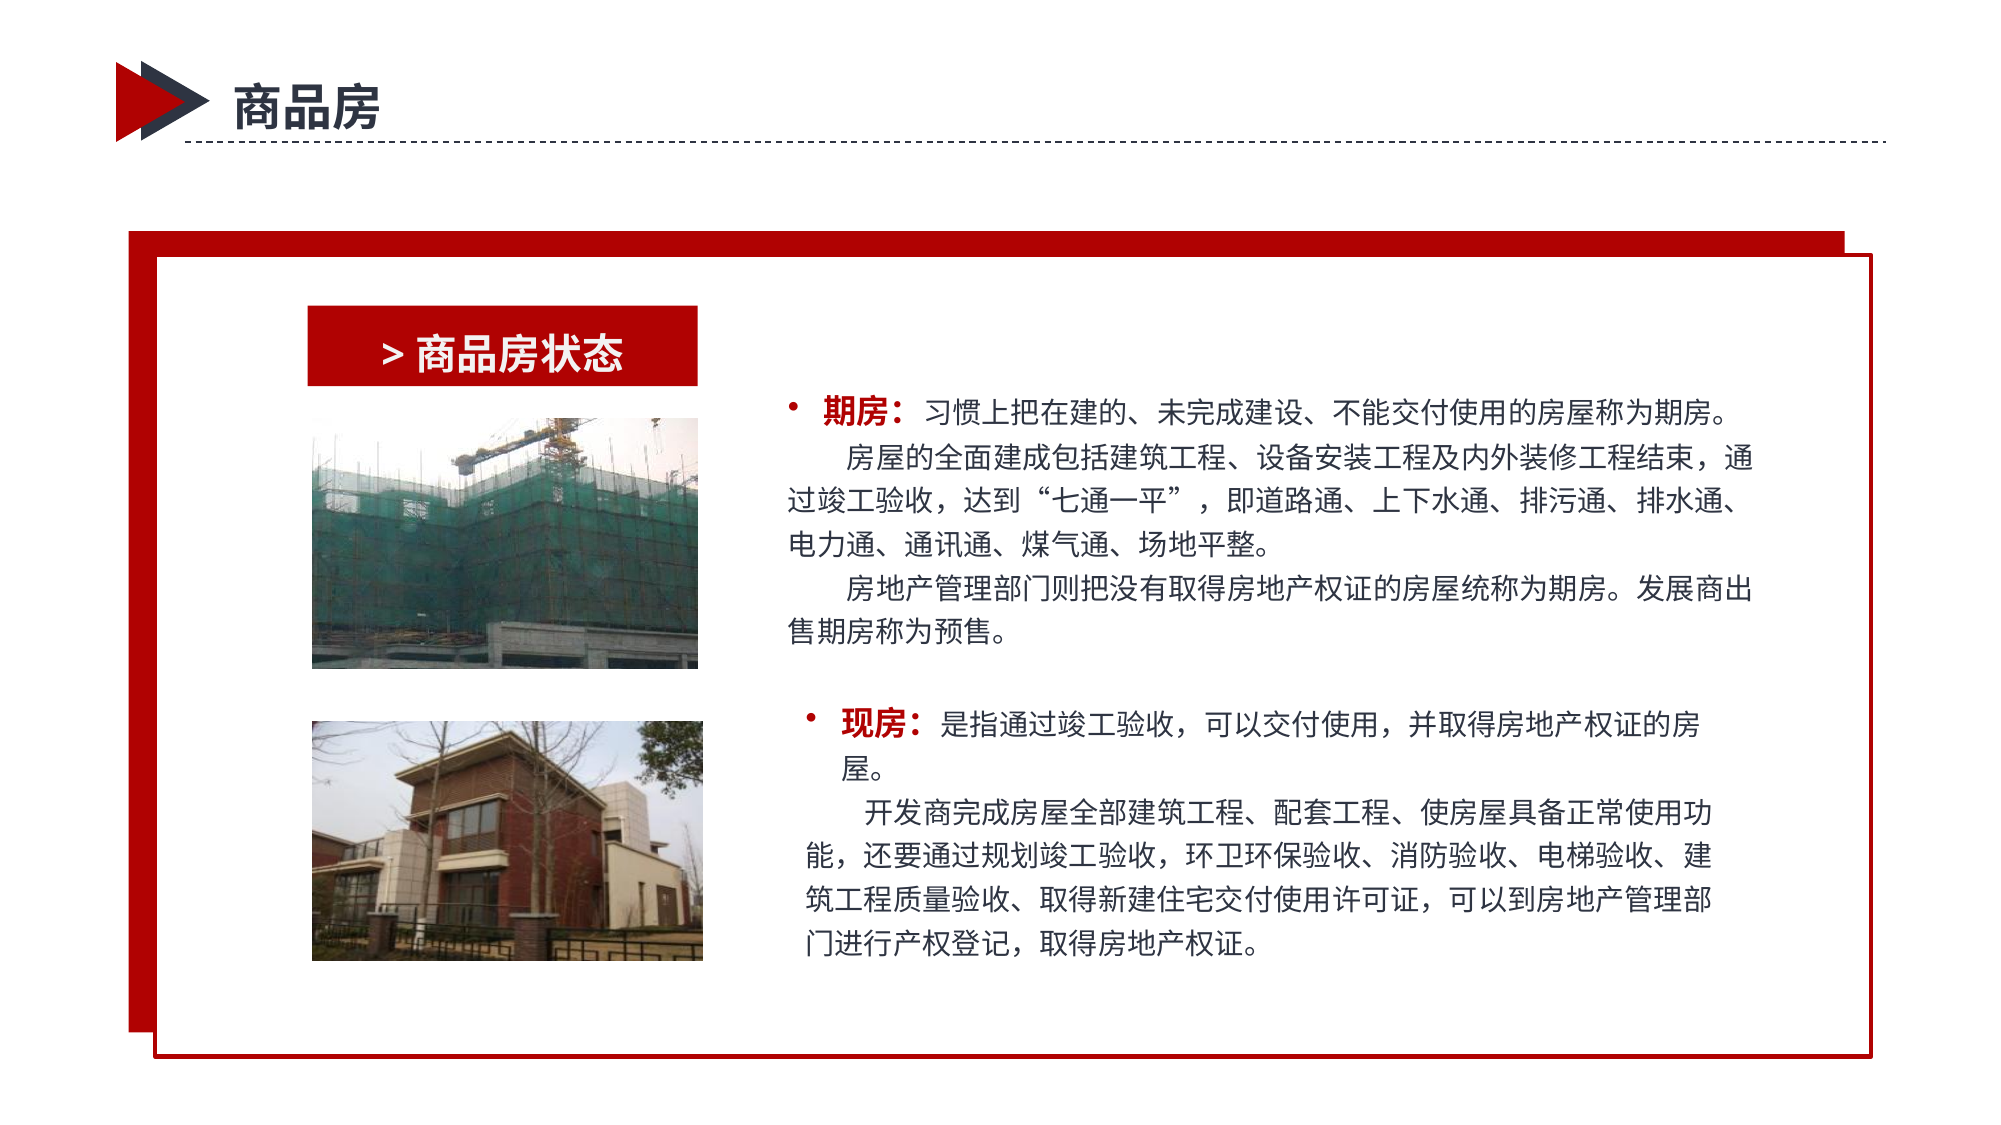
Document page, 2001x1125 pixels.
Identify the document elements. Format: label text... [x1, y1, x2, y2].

picture [312, 721, 703, 961]
picture [312, 418, 698, 670]
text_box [128, 230, 1872, 1057]
text_box 商品房 [199, 68, 415, 157]
